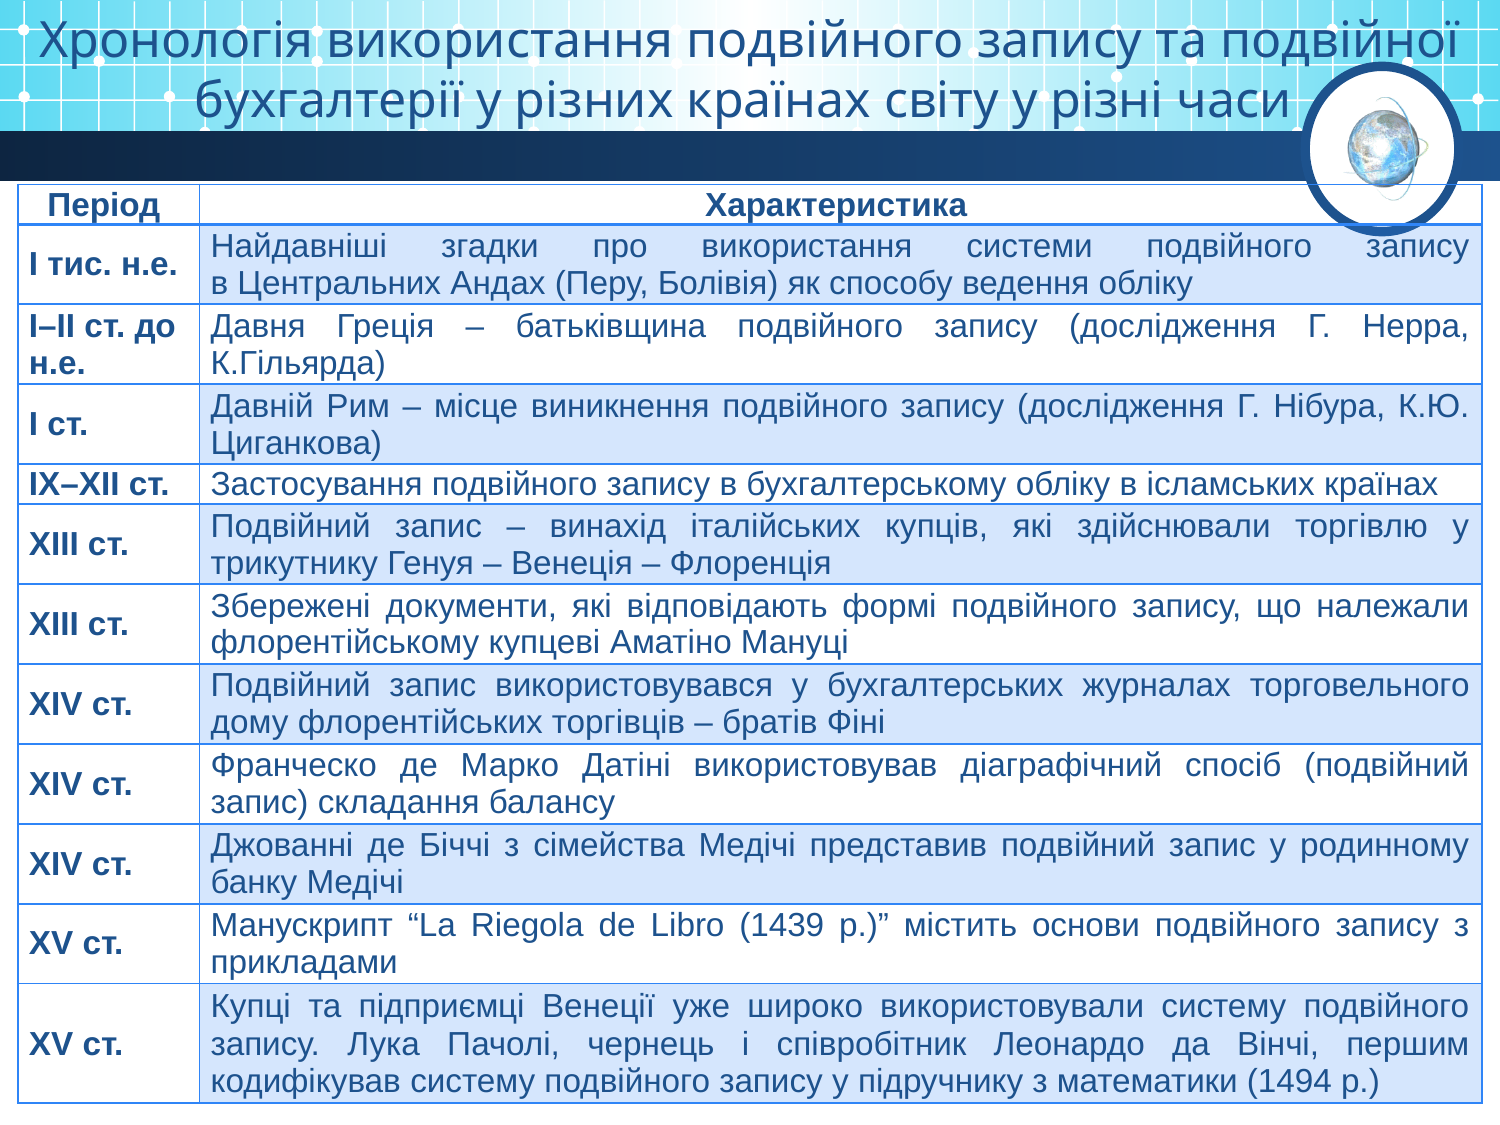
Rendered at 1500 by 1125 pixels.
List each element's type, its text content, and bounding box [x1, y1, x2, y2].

table_header Характеристика [200, 185, 1481, 223]
table_cell Найдавніші згадки про використання системи подвійного запису в Центральних Андах (Перу, Болівія) як способу ведення обліку [200, 226, 1481, 303]
table_cell Давній Рим – місце виникнення подвійного запису (дослідження Г. Нібура, К.Ю. Циганкова) [200, 385, 1481, 463]
table_cell І–ІІ ст. до н.е. [19, 305, 199, 383]
table_cell ХІІІ ст. [19, 505, 199, 583]
table_header Період [19, 185, 199, 223]
text_box Хронологія використання подвійного запису та подвійної бухгалтерії у різних країнах світу у різні часи [0, 0, 1500, 135]
picture [1310, 135, 1454, 184]
table_cell Подвійний запис використовувався у бухгалтерських журналах торговельного дому флорентійських торгівців – братів Фіні [200, 665, 1481, 743]
table_cell І ст. [19, 385, 199, 463]
table_cell XV ст. [19, 984, 199, 1102]
table_cell XIV ст. [19, 665, 199, 743]
table_cell Купці та підприємці Венеції уже широко використовували систему подвійного запису. Лука Пачолі, чернець і співробітник Леонардо да Вінчі, першим кодифікував систему подвійного запису у підручнику з математики (1494 р.) [200, 984, 1481, 1102]
table_cell Давня Греція – батьківщина подвійного запису (дослідження Г. Нерра, К.Гільярда) [200, 305, 1481, 383]
table_cell Джованні де Біччі з сімейства Медічі представив подвійний запис у родинному банку Медічі [200, 825, 1481, 903]
table_cell XV ст. [19, 905, 199, 983]
table_cell ІХ–ХІІ ст. [19, 465, 199, 503]
table_cell ХІІІ ст. [19, 585, 199, 663]
table_cell І тис. н.е. [19, 226, 199, 303]
table_cell Збережені документи, які відповідають формі подвійного запису, що належали флорентійському купцеві Аматіно Мануці [200, 585, 1481, 663]
table_cell XIV ст. [19, 745, 199, 823]
table_cell XIV ст. [19, 825, 199, 903]
table_cell Манускрипт “La Riegola de Libro (1439 р.)” містить основи подвійного запису з прикладами [200, 905, 1481, 983]
table_cell Франческо де Марко Датіні використовував діаграфічний спосіб (подвійний запис) складання балансу [200, 745, 1481, 823]
table_cell Застосування подвійного запису в бухгалтерському обліку в ісламських країнах [200, 465, 1481, 503]
table_cell Подвійний запис – винахід італійських купців, які здійснювали торгівлю у трикутнику Генуя – Венеція – Флоренція [200, 505, 1481, 583]
